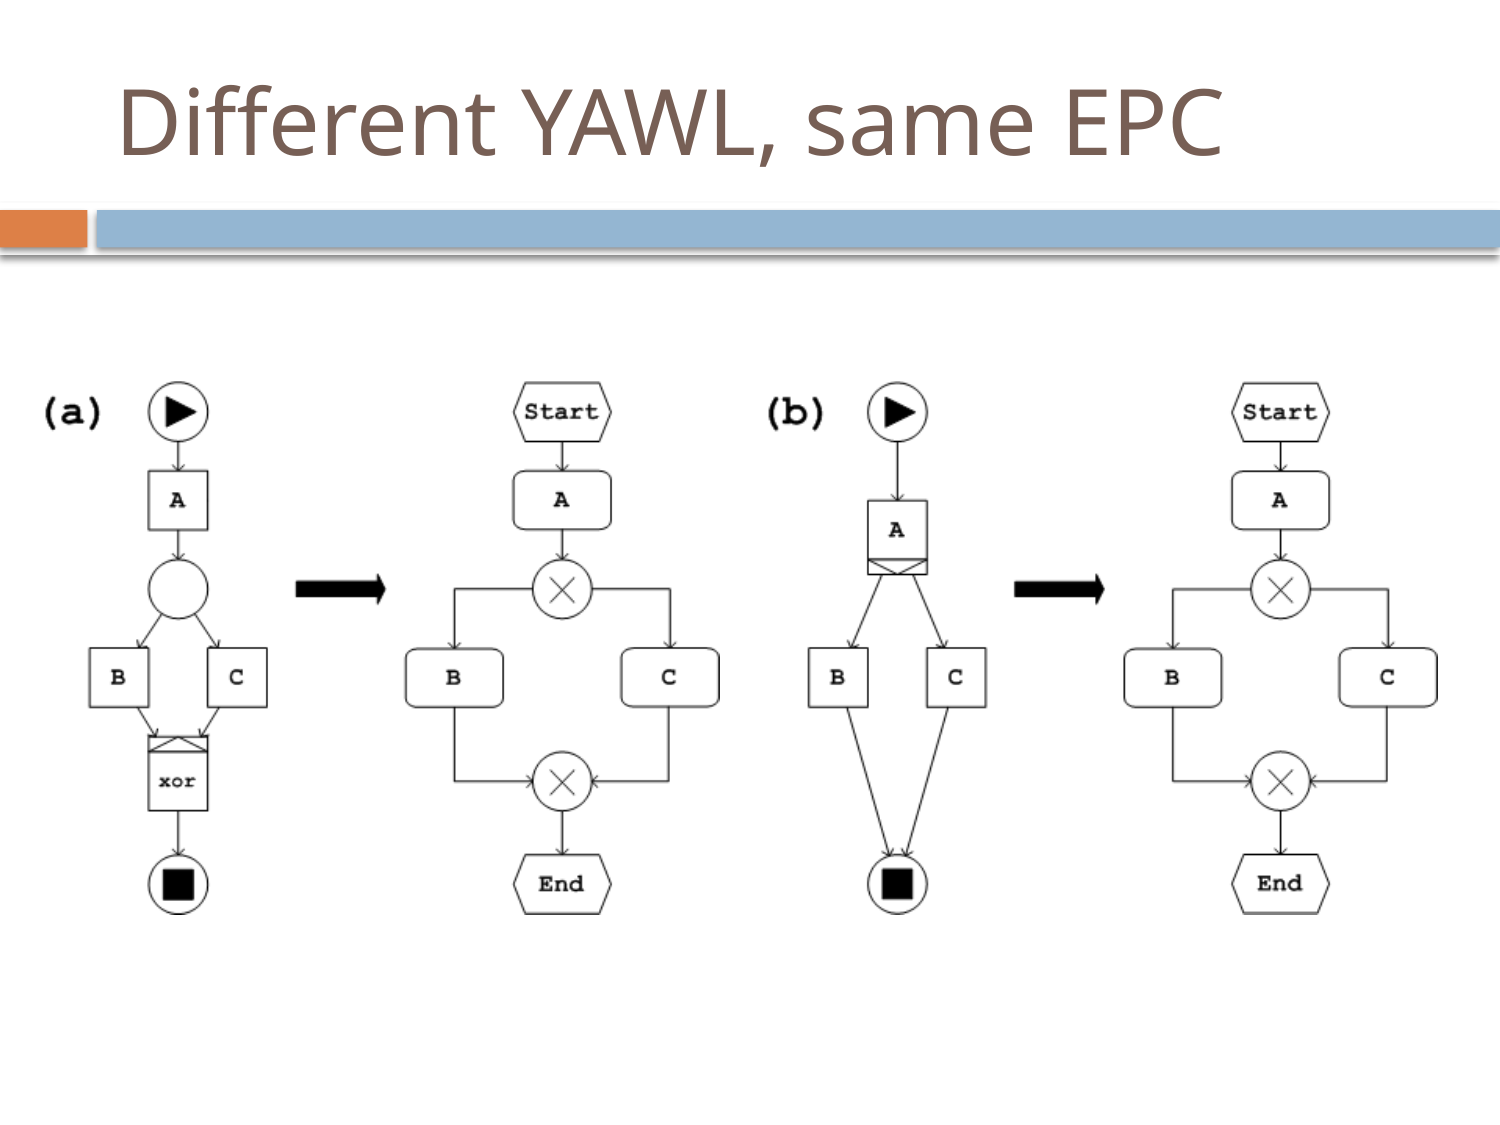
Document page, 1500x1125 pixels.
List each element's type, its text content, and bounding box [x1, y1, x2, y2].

picture [758, 380, 1439, 916]
picture [34, 380, 720, 916]
title Different YAWL, same EPC [100, 37, 1438, 200]
